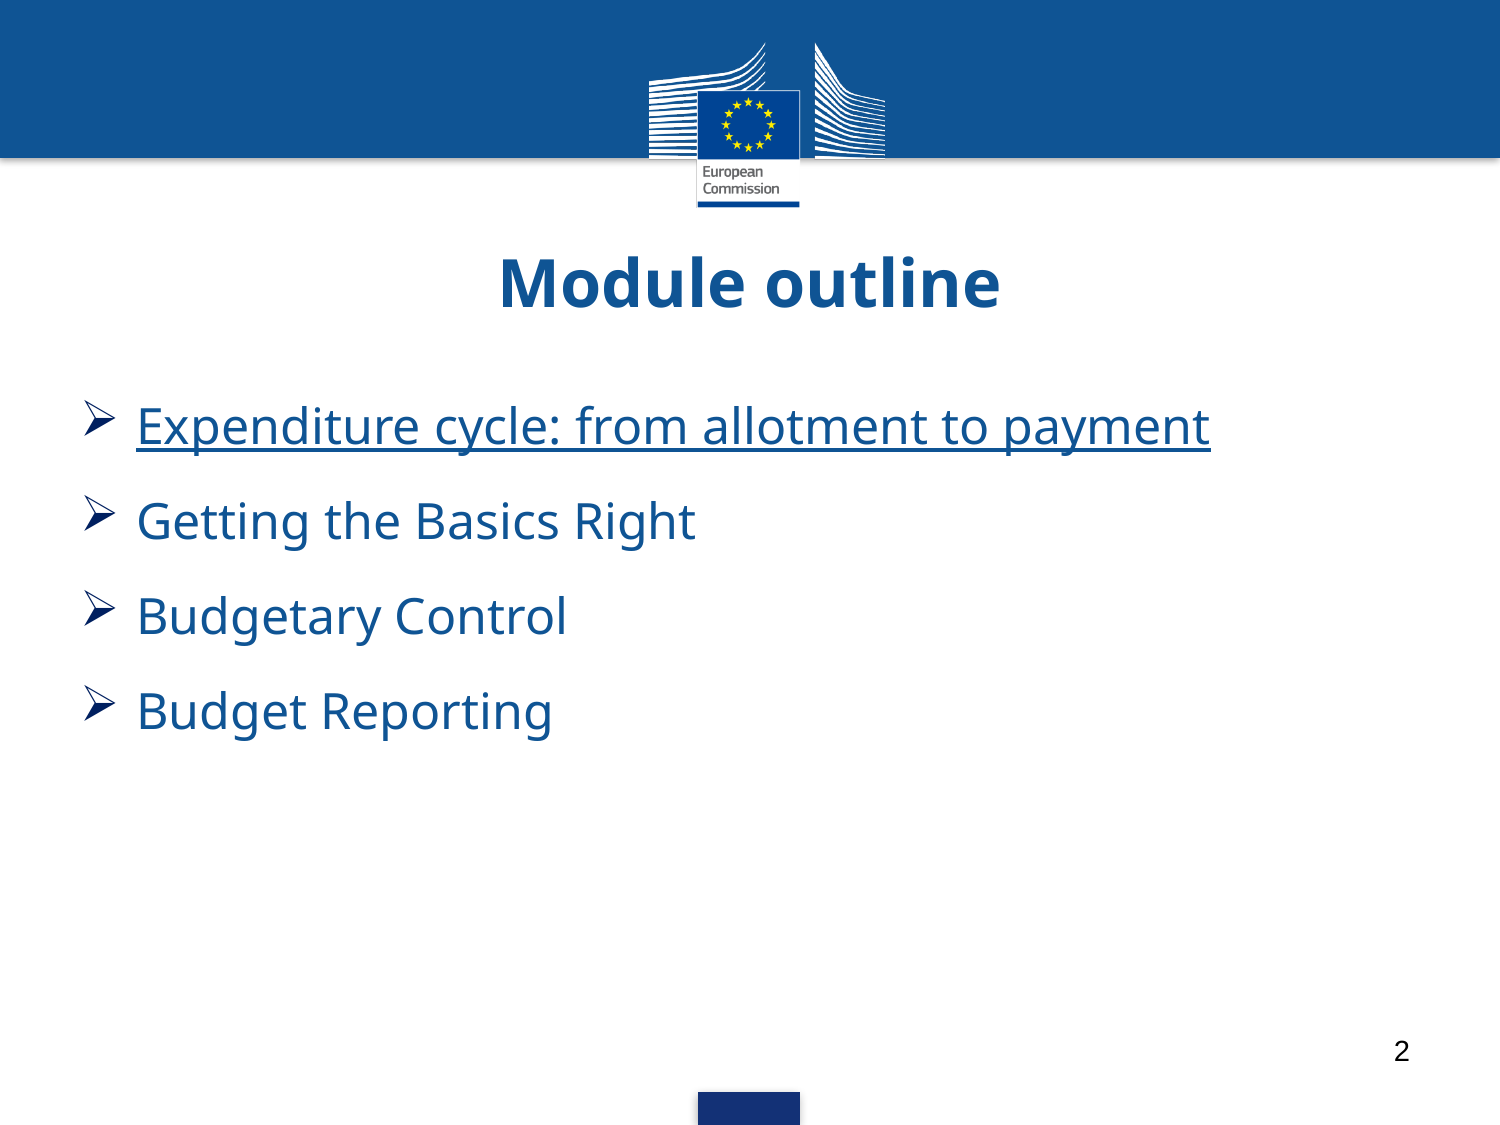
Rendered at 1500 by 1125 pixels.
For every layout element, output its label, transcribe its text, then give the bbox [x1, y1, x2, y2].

picture [649, 42, 885, 187]
list Expenditure cycle: from allotment to payment Getting the Basics Right Budgetary Control Budget Reporting [64, 386, 1416, 894]
title Module outline [0, 187, 1500, 376]
slide_number 2 [1074, 1024, 1426, 1103]
